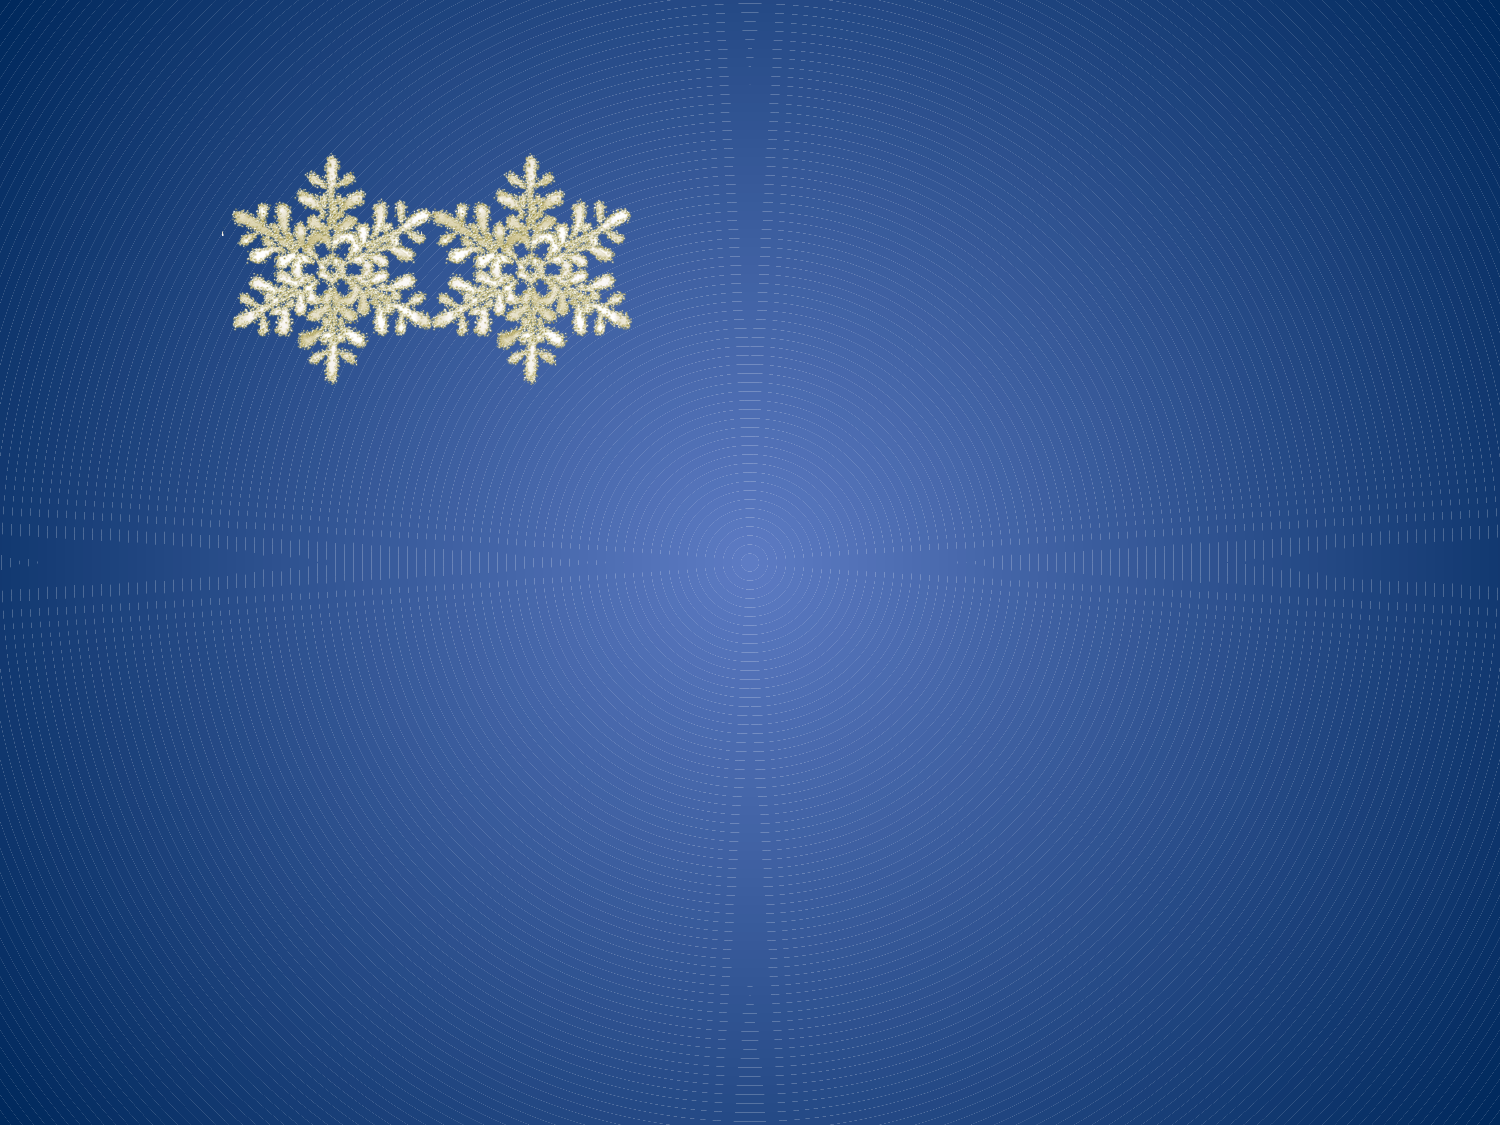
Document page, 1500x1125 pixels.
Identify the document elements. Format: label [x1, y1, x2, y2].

text_box [222, 152, 633, 386]
